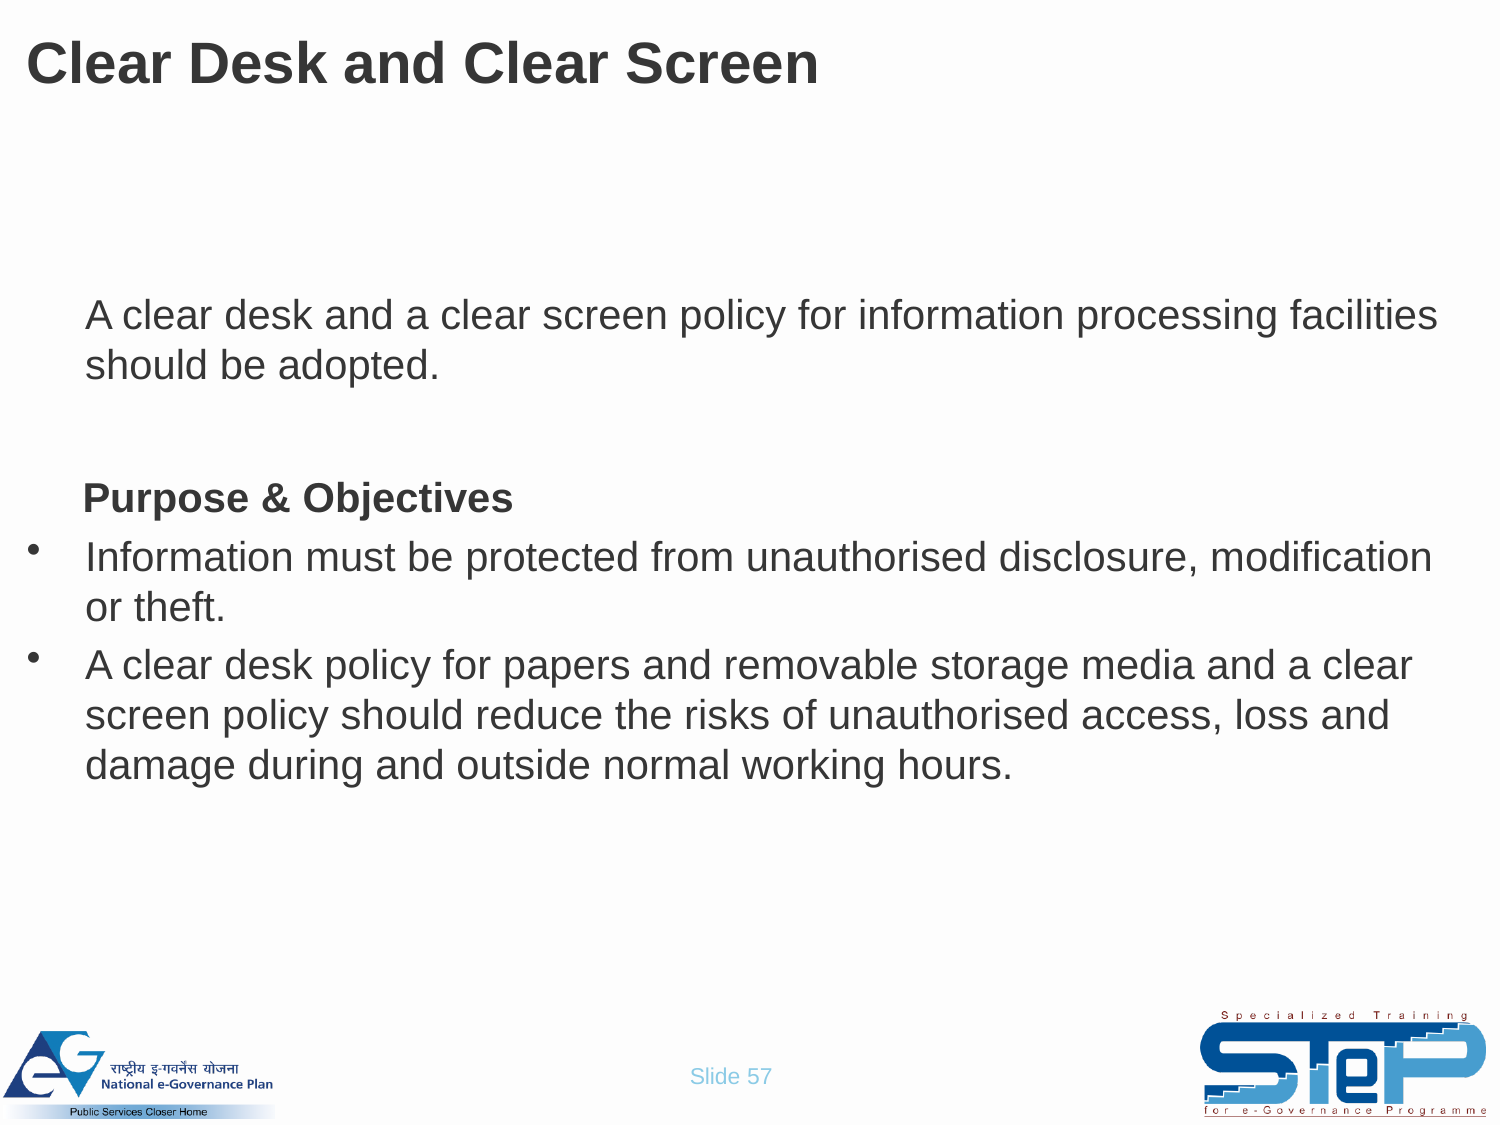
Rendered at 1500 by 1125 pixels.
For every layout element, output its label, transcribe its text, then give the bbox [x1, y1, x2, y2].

picture [1200, 1011, 1486, 1117]
list A clear desk and a clear screen policy for information processing facilities should be adopted. Purpose & Objectives Information must be protected from unauthorised disclosure, modification or theft. A clear desk policy for papers and removable storage media and a clear screen policy should reduce the risks of unauthorised access, loss and damage during and outside normal working hours. [26, 287, 1474, 999]
title Clear Desk and Clear Screen [26, 24, 1472, 150]
picture [2, 1031, 275, 1119]
